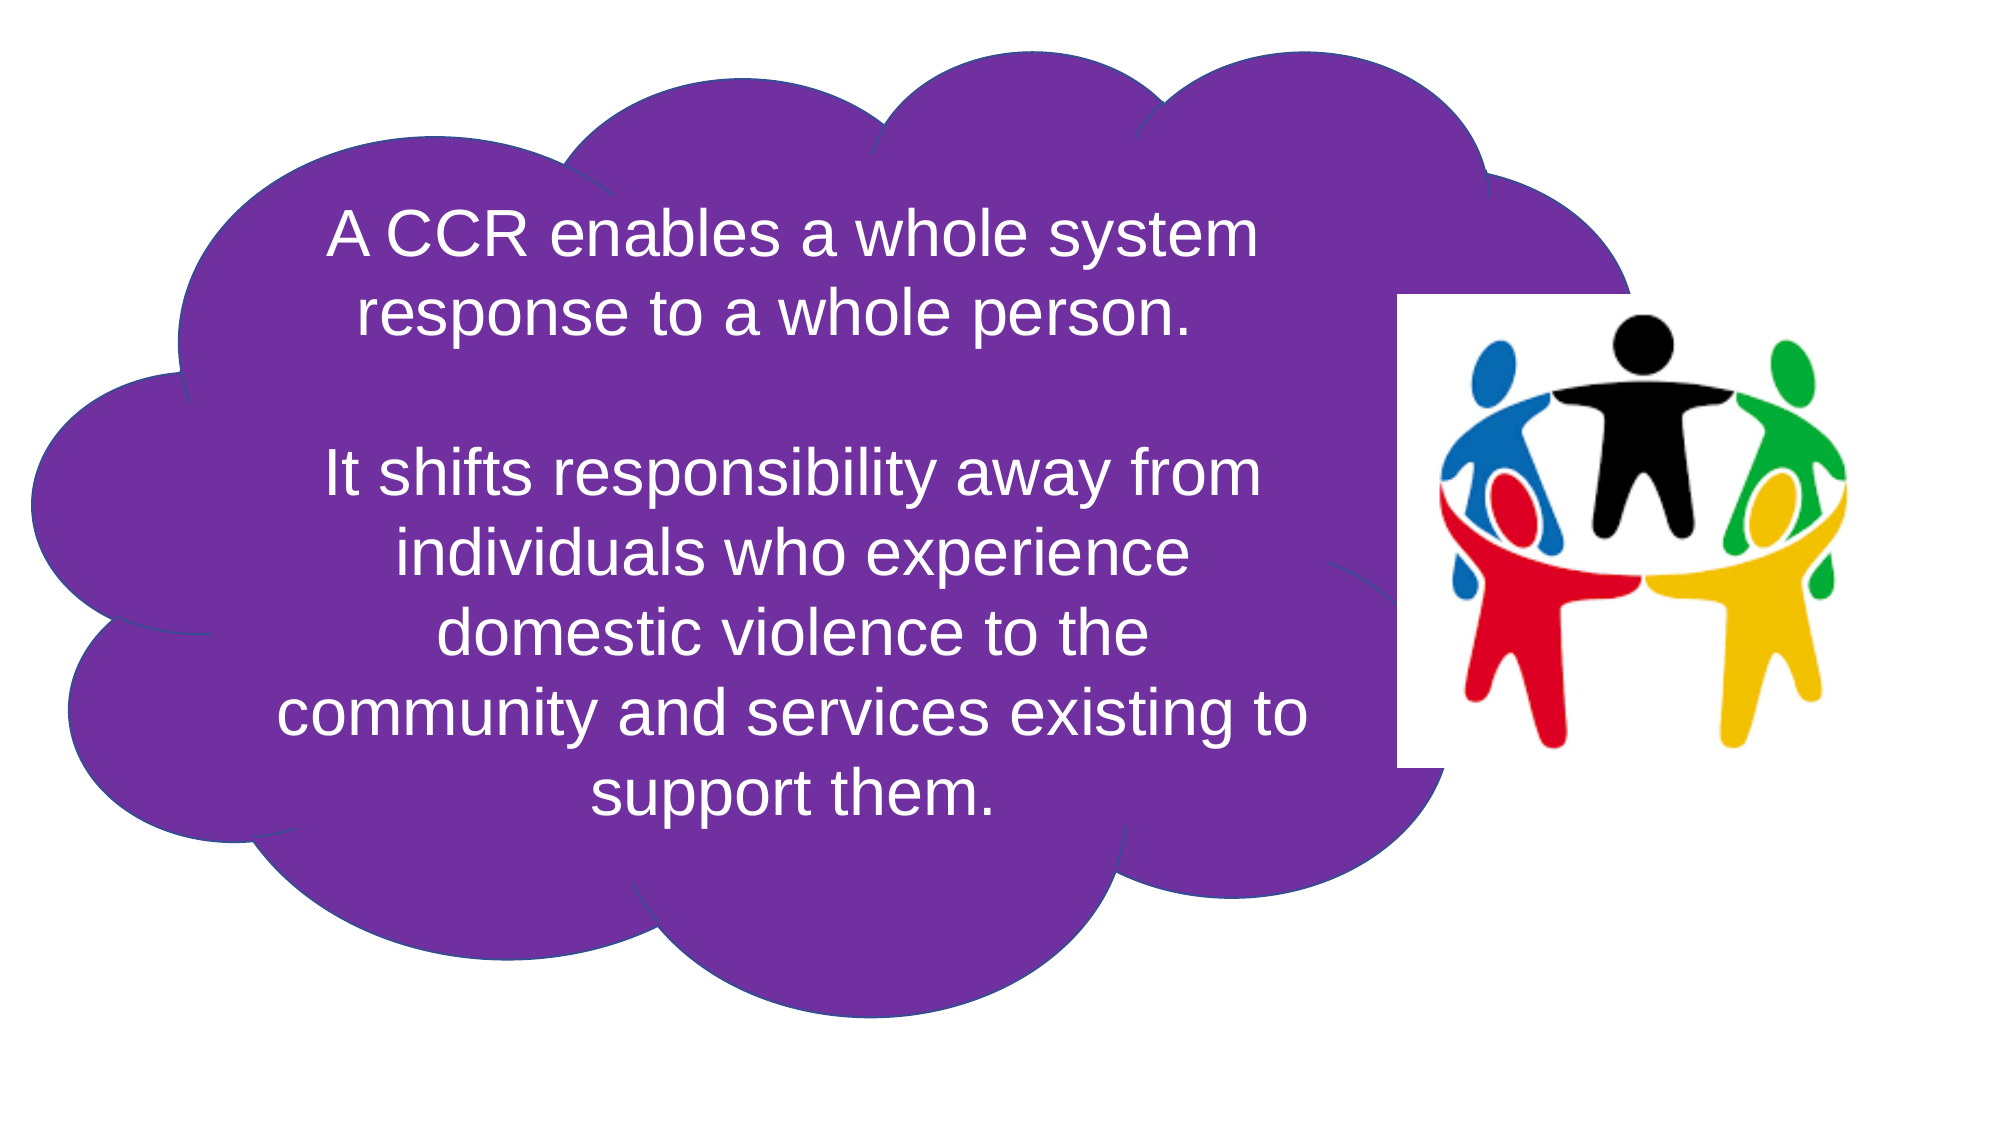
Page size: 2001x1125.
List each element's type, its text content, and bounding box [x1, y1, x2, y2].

picture [1396, 294, 1895, 768]
text_box A CCR enables a whole system response to a whole person. It shifts responsibility away from individuals who experience domestic violence to the community and services existing to support them. [31, 51, 1631, 1019]
